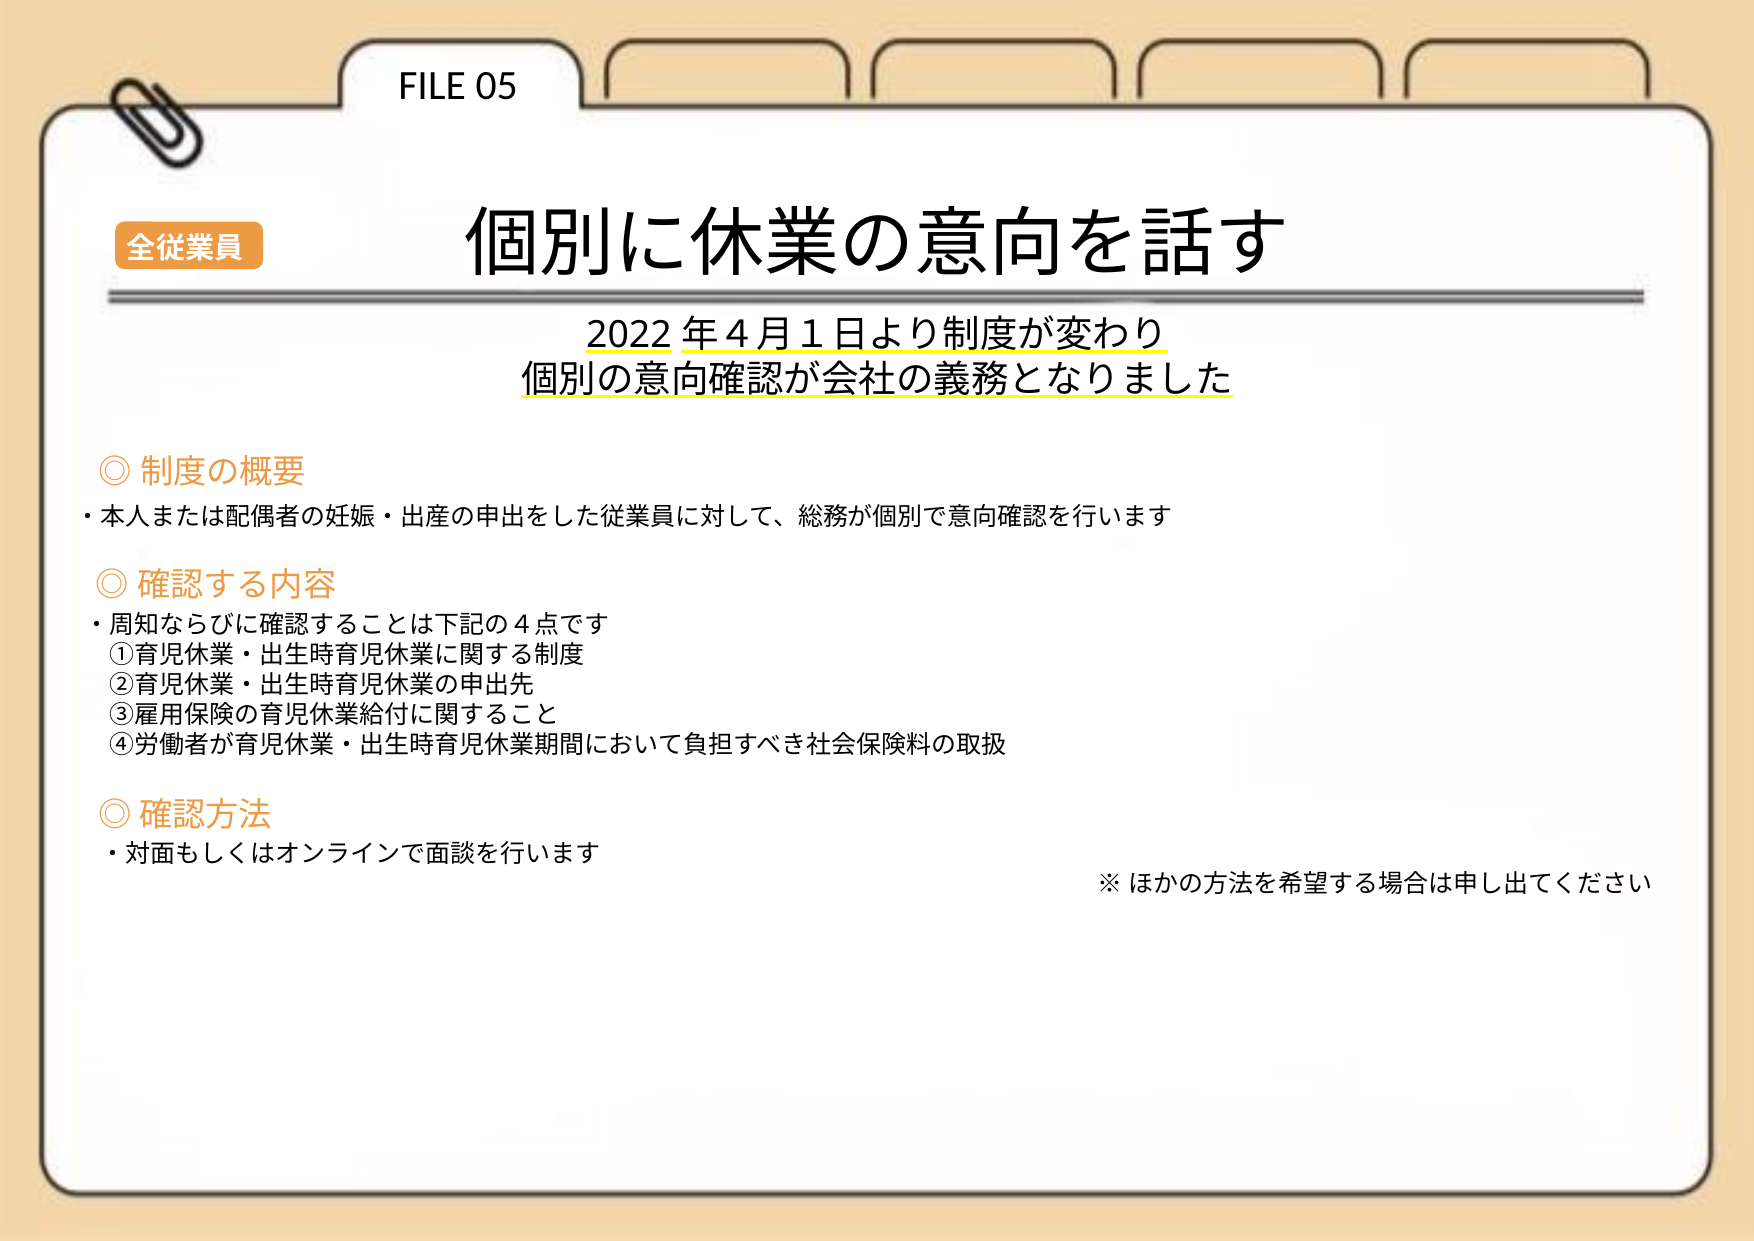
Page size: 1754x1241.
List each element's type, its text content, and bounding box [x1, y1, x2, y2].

text_box ・対面もしくはオンラインで面談を行います ※ほかの方法を希望する場合は申し出てください [85, 830, 1668, 905]
text_box ・周知ならびに確認することは下記の４点です ①育児休業・出生時育児休業に関する制度 ②育児休業・出生時育児休業の申出先 ③雇用保険の育児休業給付に関すること ④労働者が育児休業・出生時育児休業期間において負担すべき社会保険料の取扱 [69, 601, 1022, 766]
text_box 2022年４月１日より制度が変わり 個別の意向確認が会社の義務となりました [506, 302, 1248, 408]
text_box ◎確認方法 [83, 785, 288, 841]
text_box [259, 223, 264, 268]
picture [0, 0, 1754, 1241]
text_box ◎確認する内容 [81, 555, 352, 601]
text_box 個別に休業の意向を話す [449, 186, 1305, 292]
text_box ◎制度の概要 [84, 443, 322, 492]
text_box ・本人または配偶者の妊娠・出産の申出をした従業員に対して、総務が個別で意向確認を行います [60, 492, 1189, 538]
text_box 全従業員 [112, 221, 259, 272]
text_box FILE 05 [383, 50, 533, 115]
